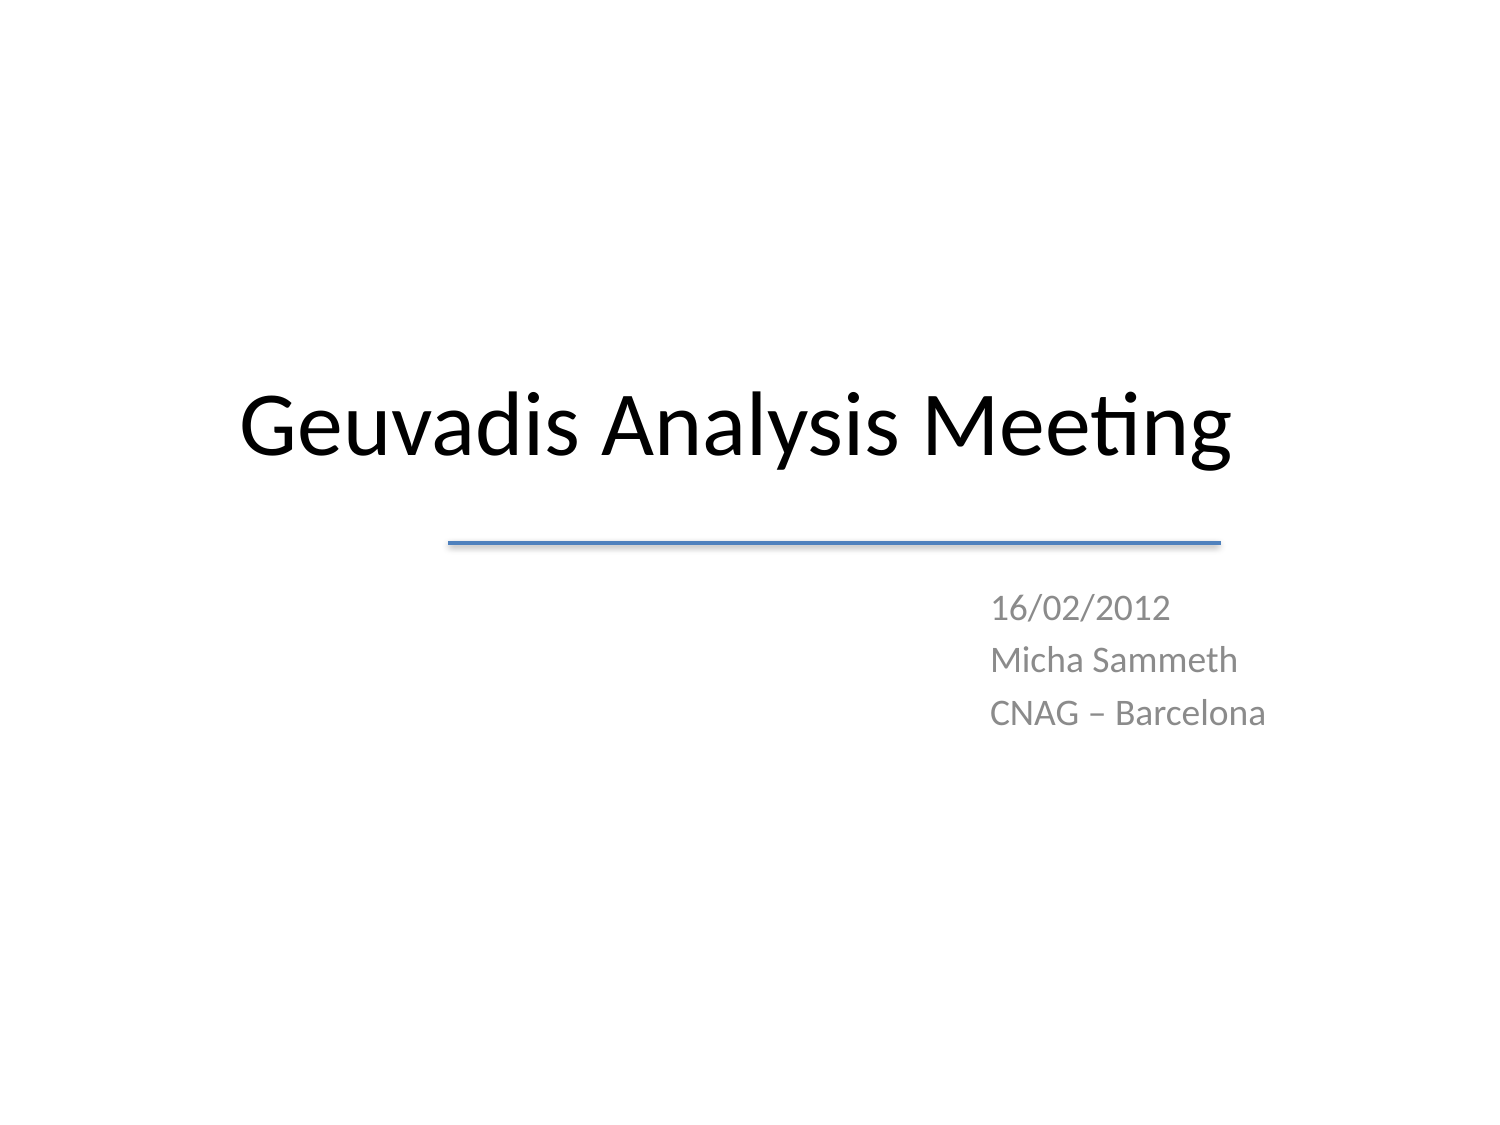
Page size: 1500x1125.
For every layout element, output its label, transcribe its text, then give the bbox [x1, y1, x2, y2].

title Geuvadis Analysis Meeting [99, 298, 1375, 540]
subtitle 16/02/2012 Micha Sammeth CNAG – Barcelona [975, 574, 1500, 863]
